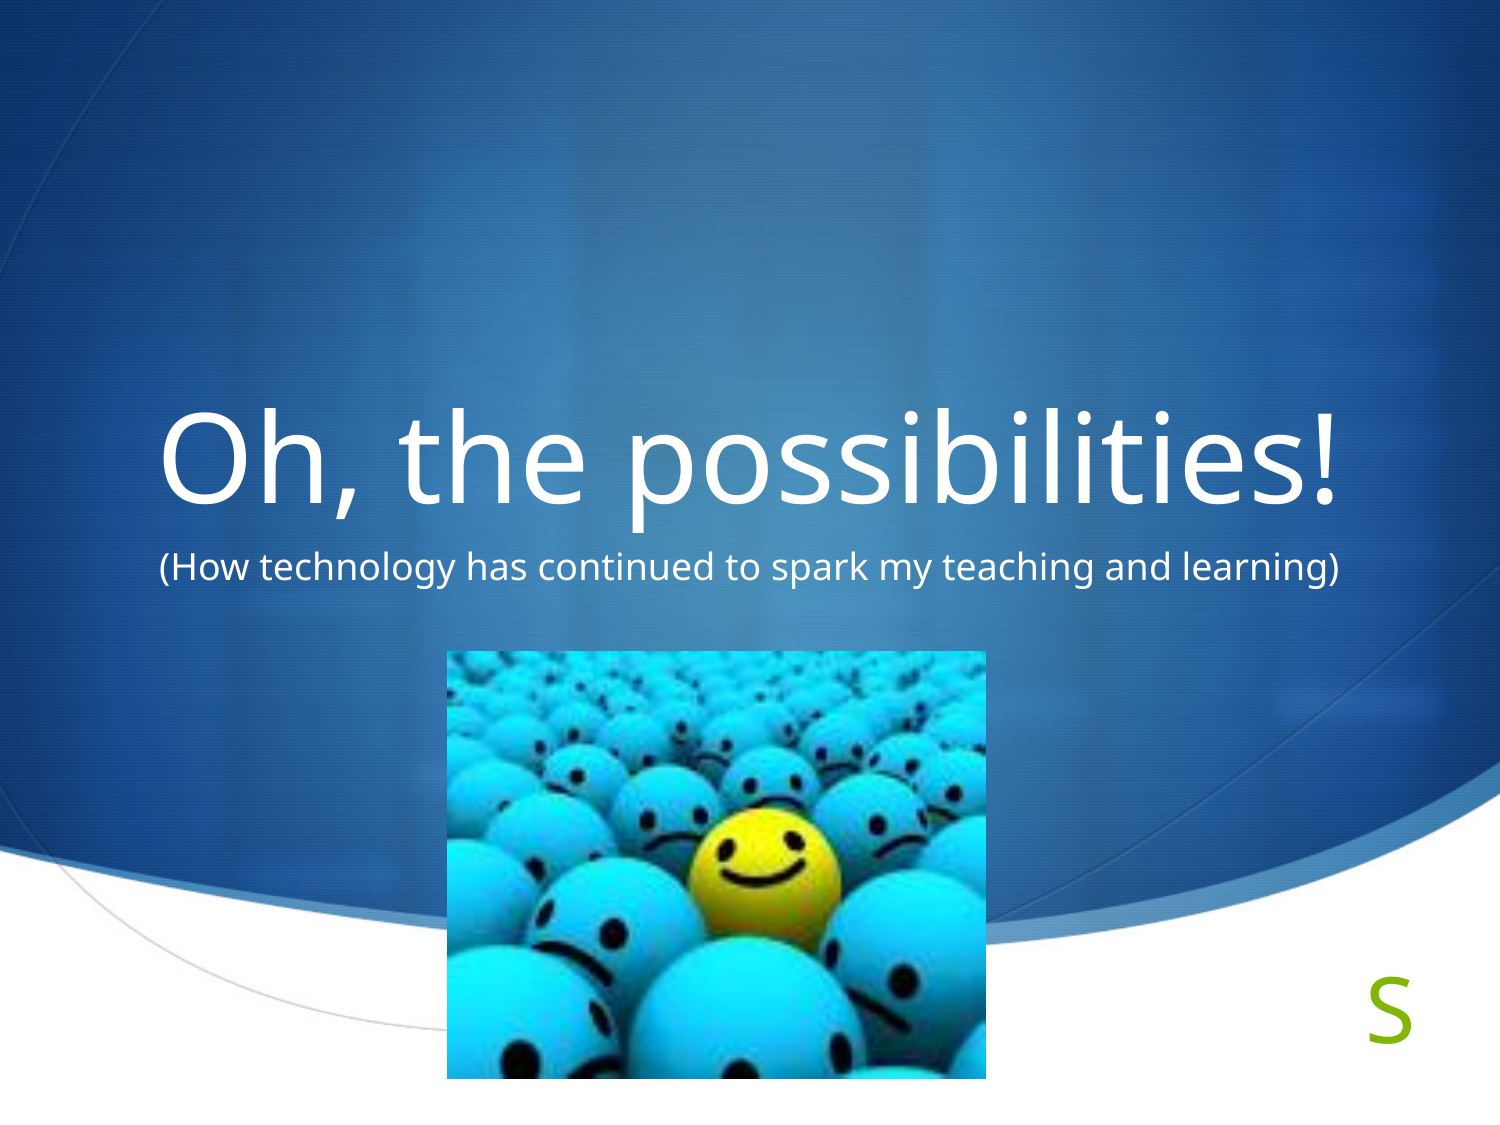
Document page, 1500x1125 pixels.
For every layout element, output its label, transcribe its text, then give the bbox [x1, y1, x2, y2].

picture [0, 0, 1500, 1125]
subtitle (How technology has continued to spark my teaching and learning) [75, 542, 1425, 718]
title Oh, the possibilities! [75, 212, 1425, 529]
